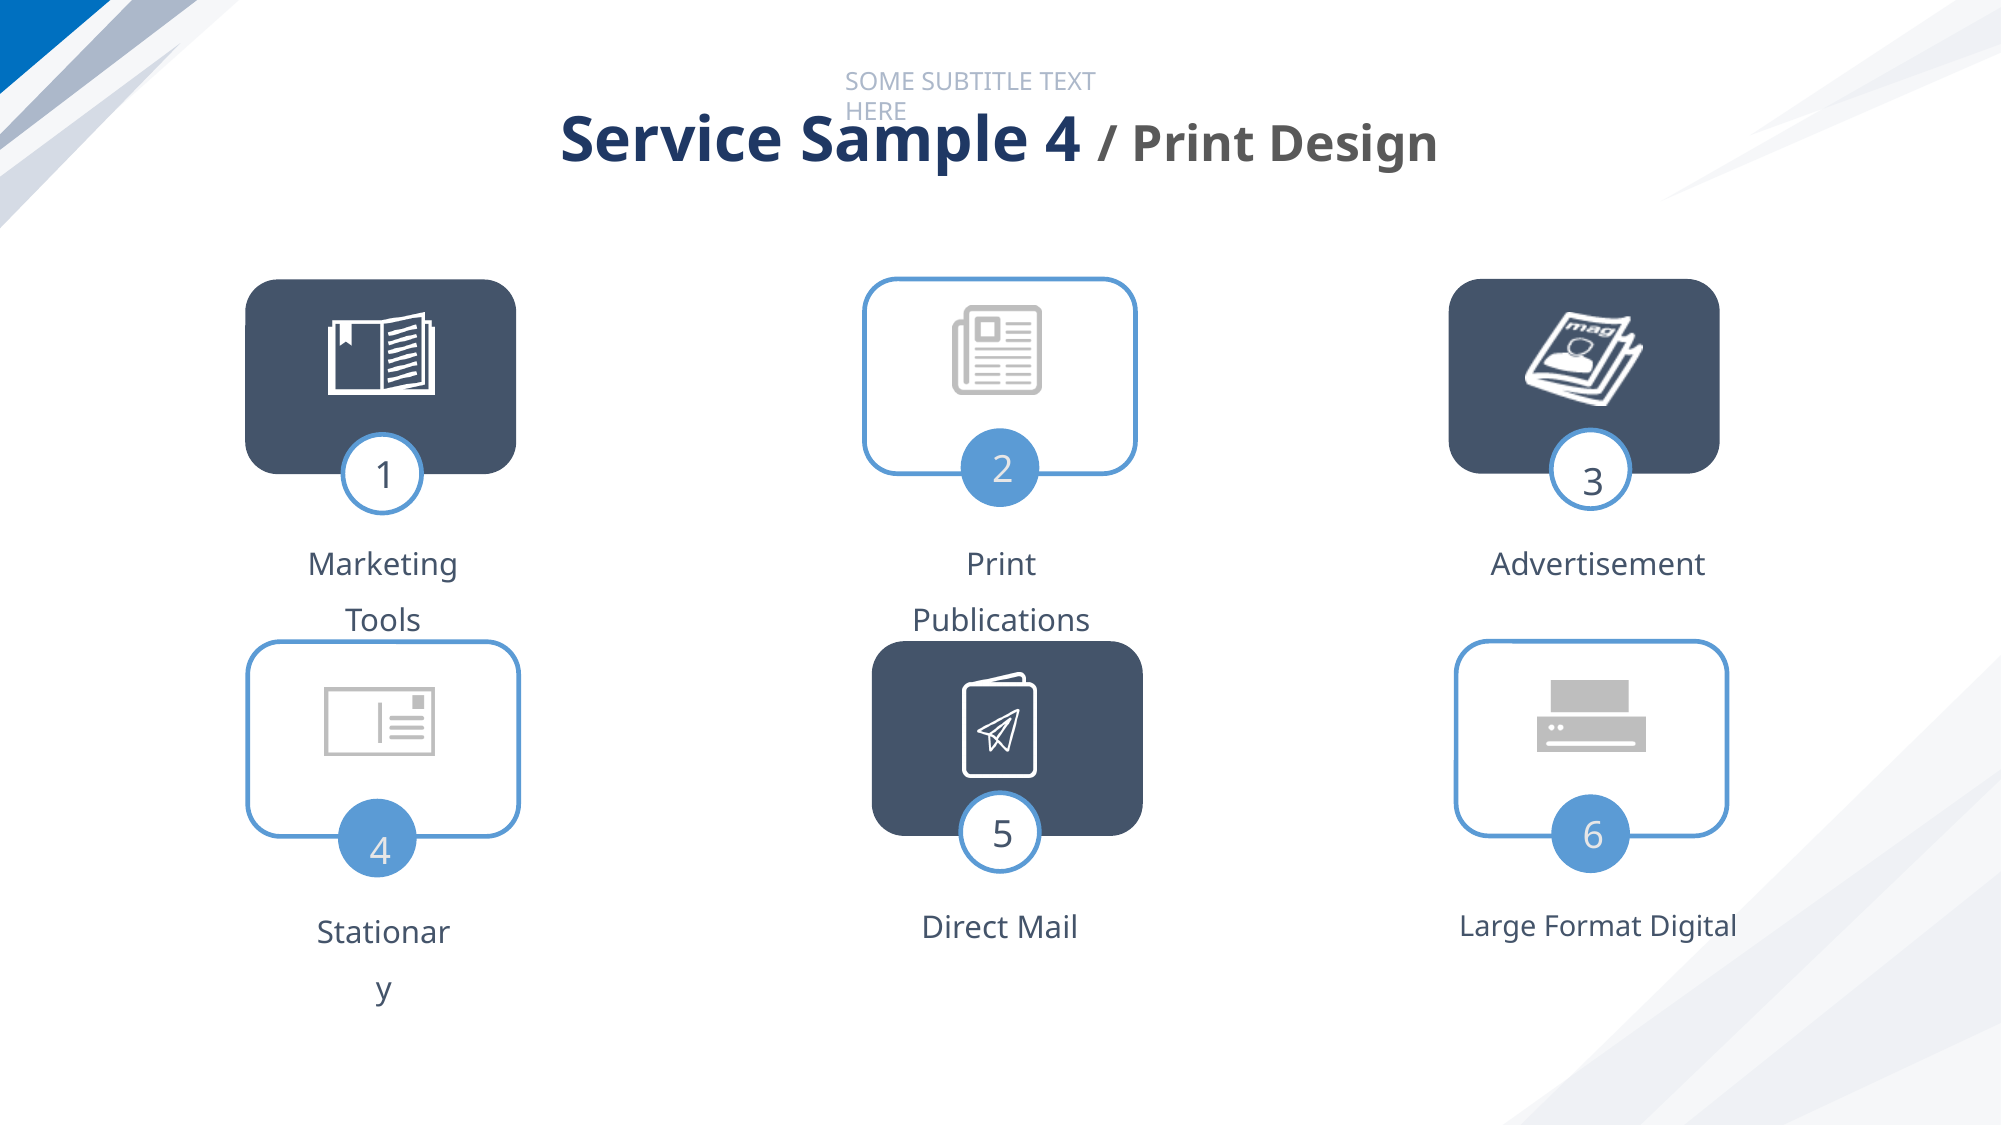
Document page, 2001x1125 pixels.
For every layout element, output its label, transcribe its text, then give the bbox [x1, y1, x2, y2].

text_box SOME SUBTITLE TEXT HERE [830, 57, 1170, 104]
list Direct Mail [826, 881, 1174, 957]
text_box Print Publications [854, 515, 1148, 586]
text_box 2 [960, 428, 1040, 507]
title Service Sample 4 / Print Design [137, 73, 1863, 210]
text_box [247, 641, 519, 837]
text_box 4 [337, 798, 417, 878]
text_box Large Format Digital [1425, 880, 1772, 955]
text_box [245, 279, 517, 475]
text_box [871, 641, 1143, 836]
picture [962, 672, 1038, 778]
text_box 1 [342, 434, 422, 514]
text_box [864, 278, 1136, 474]
text_box 6 [1551, 794, 1630, 874]
text_box [1448, 278, 1720, 474]
text_box Advertisement [1440, 515, 1756, 593]
text_box 3 [1551, 429, 1630, 509]
text_box Marketing Tools [248, 515, 518, 586]
picture [1524, 311, 1643, 406]
text_box [1456, 641, 1728, 836]
picture [327, 311, 435, 395]
text_box 5 [960, 792, 1040, 872]
picture [952, 305, 1042, 395]
picture [324, 687, 436, 757]
picture [1536, 680, 1646, 752]
text_box Stationary [290, 883, 478, 955]
